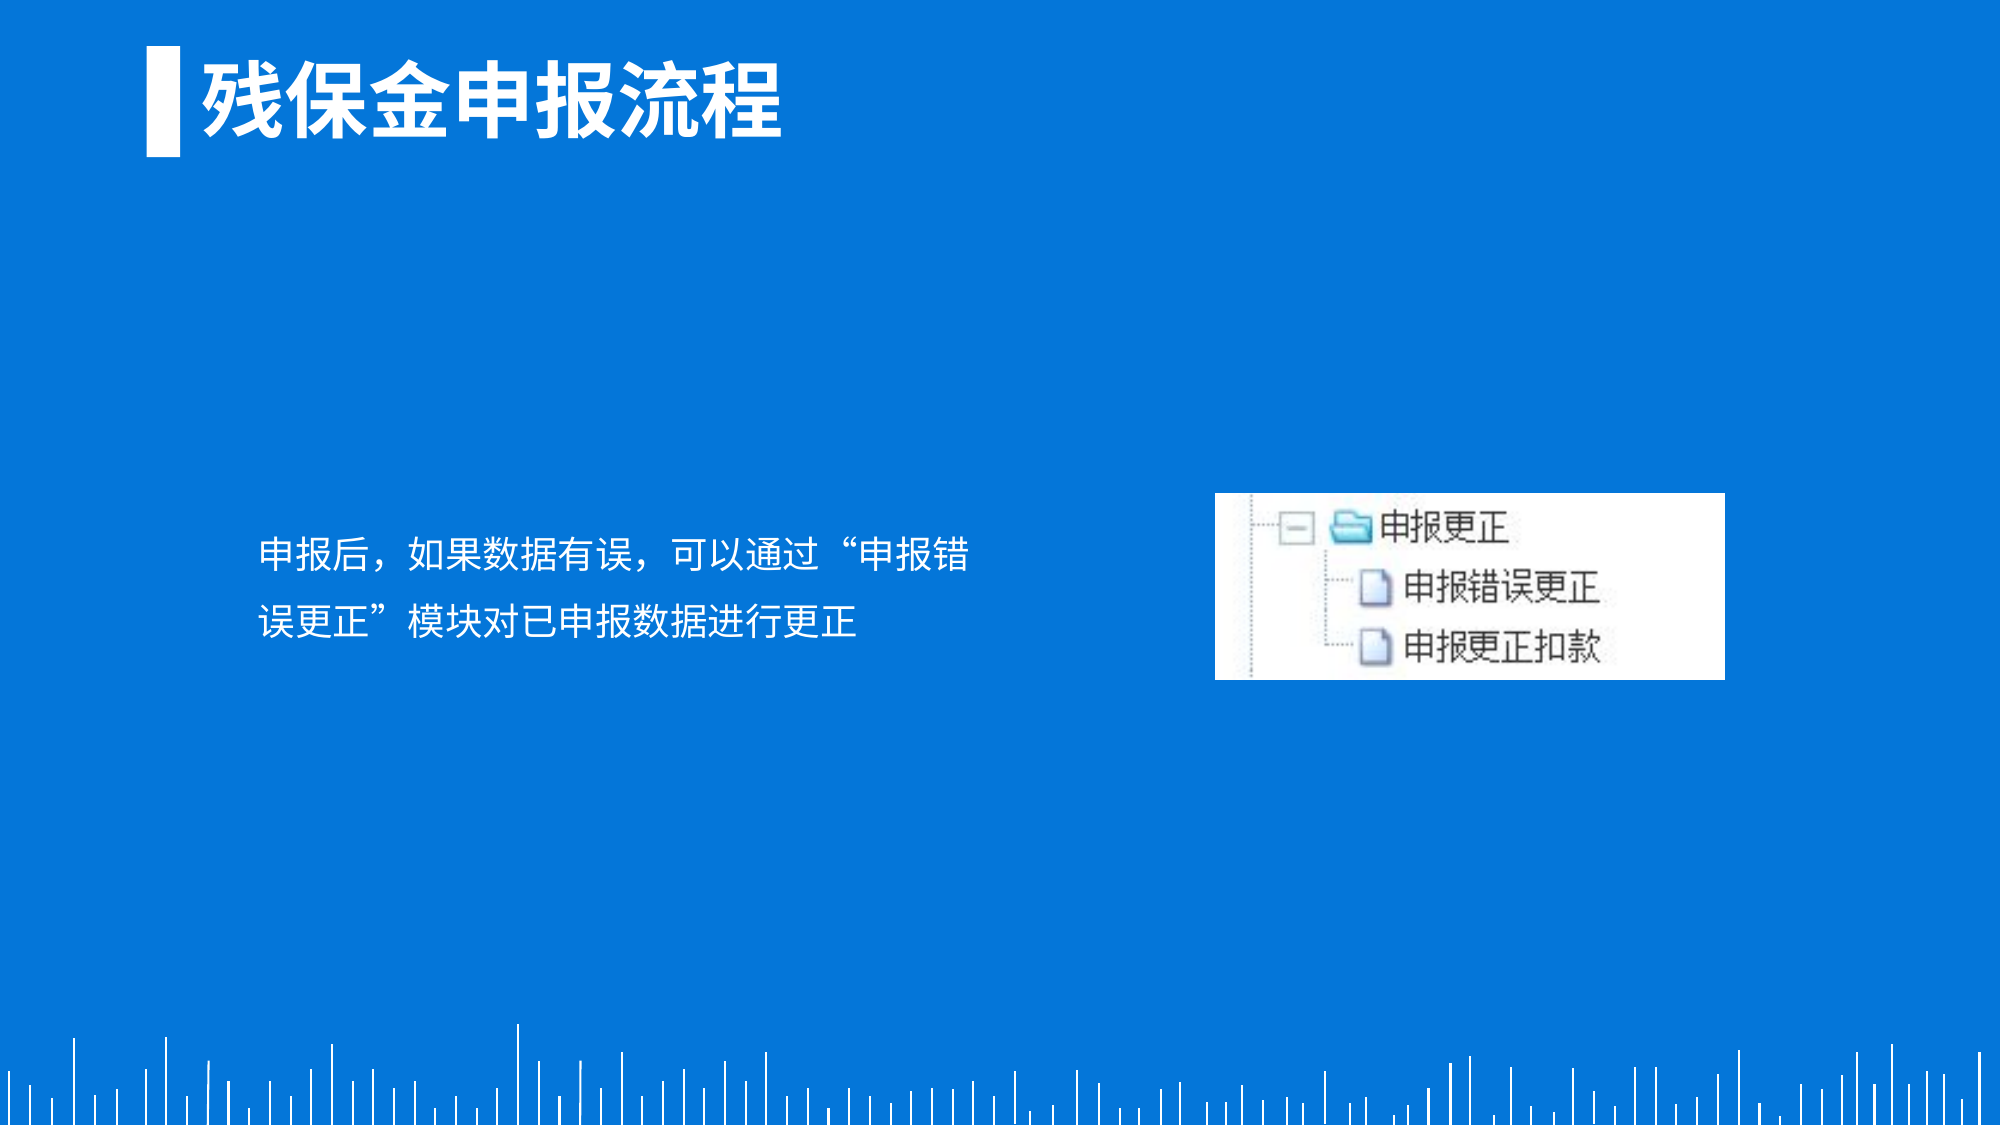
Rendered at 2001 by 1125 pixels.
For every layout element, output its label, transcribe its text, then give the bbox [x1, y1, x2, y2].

picture [1214, 493, 1725, 680]
text_box 残保金申报流程 [186, 41, 1189, 156]
text_box 申报后，如果数据有误，可以通过“申报错误更正”模块对已申报数据进行更正 [243, 500, 994, 651]
text_box [146, 45, 181, 158]
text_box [8, 1024, 1980, 1125]
